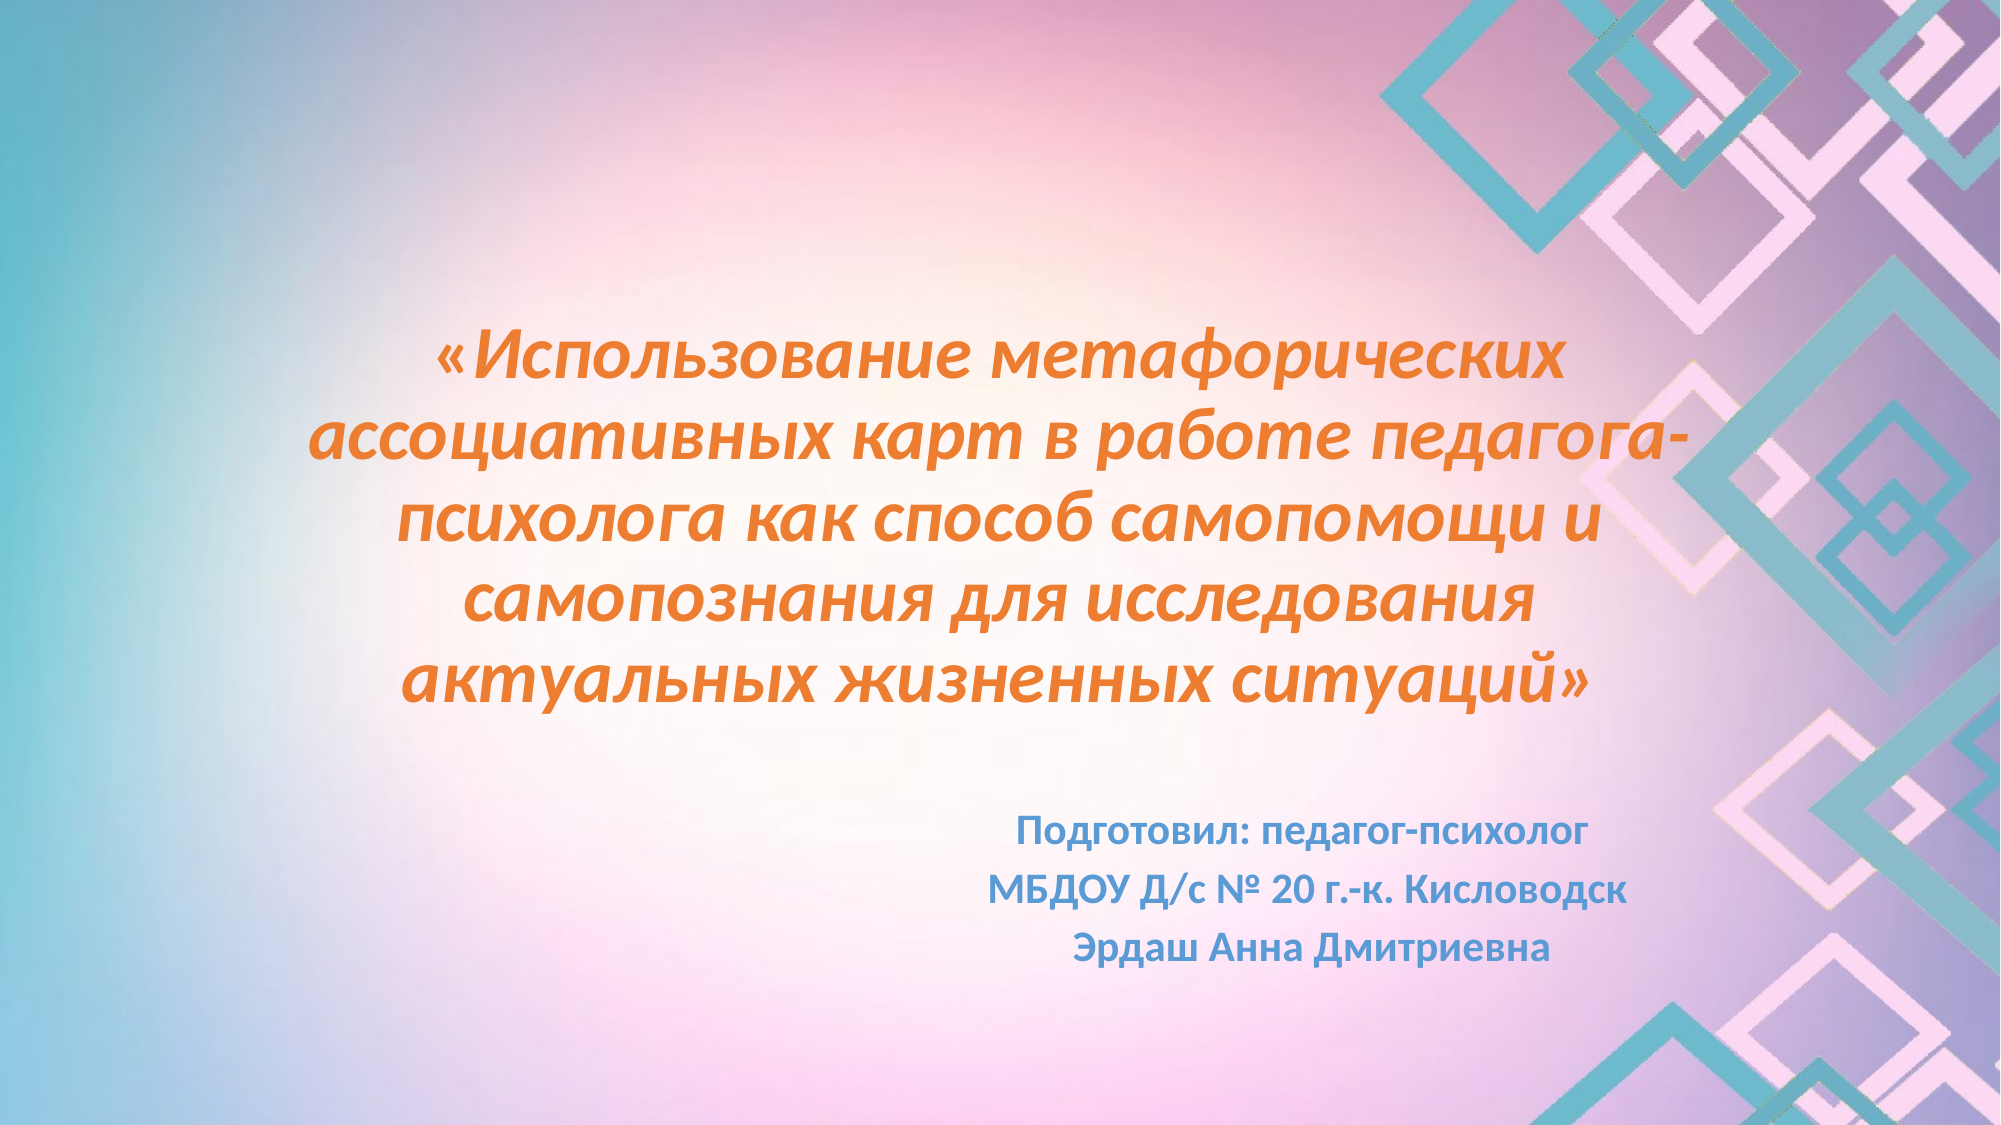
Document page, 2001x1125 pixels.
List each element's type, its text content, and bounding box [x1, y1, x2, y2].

title «Использование метафорических ассоциативных карт в работе педагога-психолога как способ самопомощи и самопознания для исследования актуальных жизненных ситуаций» [249, 184, 1750, 817]
picture [0, 0, 2001, 1125]
subtitle Подготовил: педагог-психолог МБДОУ Д/с № 20 г.-к. Кисловодск Эрдаш Анна Дмитриевна [864, 590, 1750, 980]
